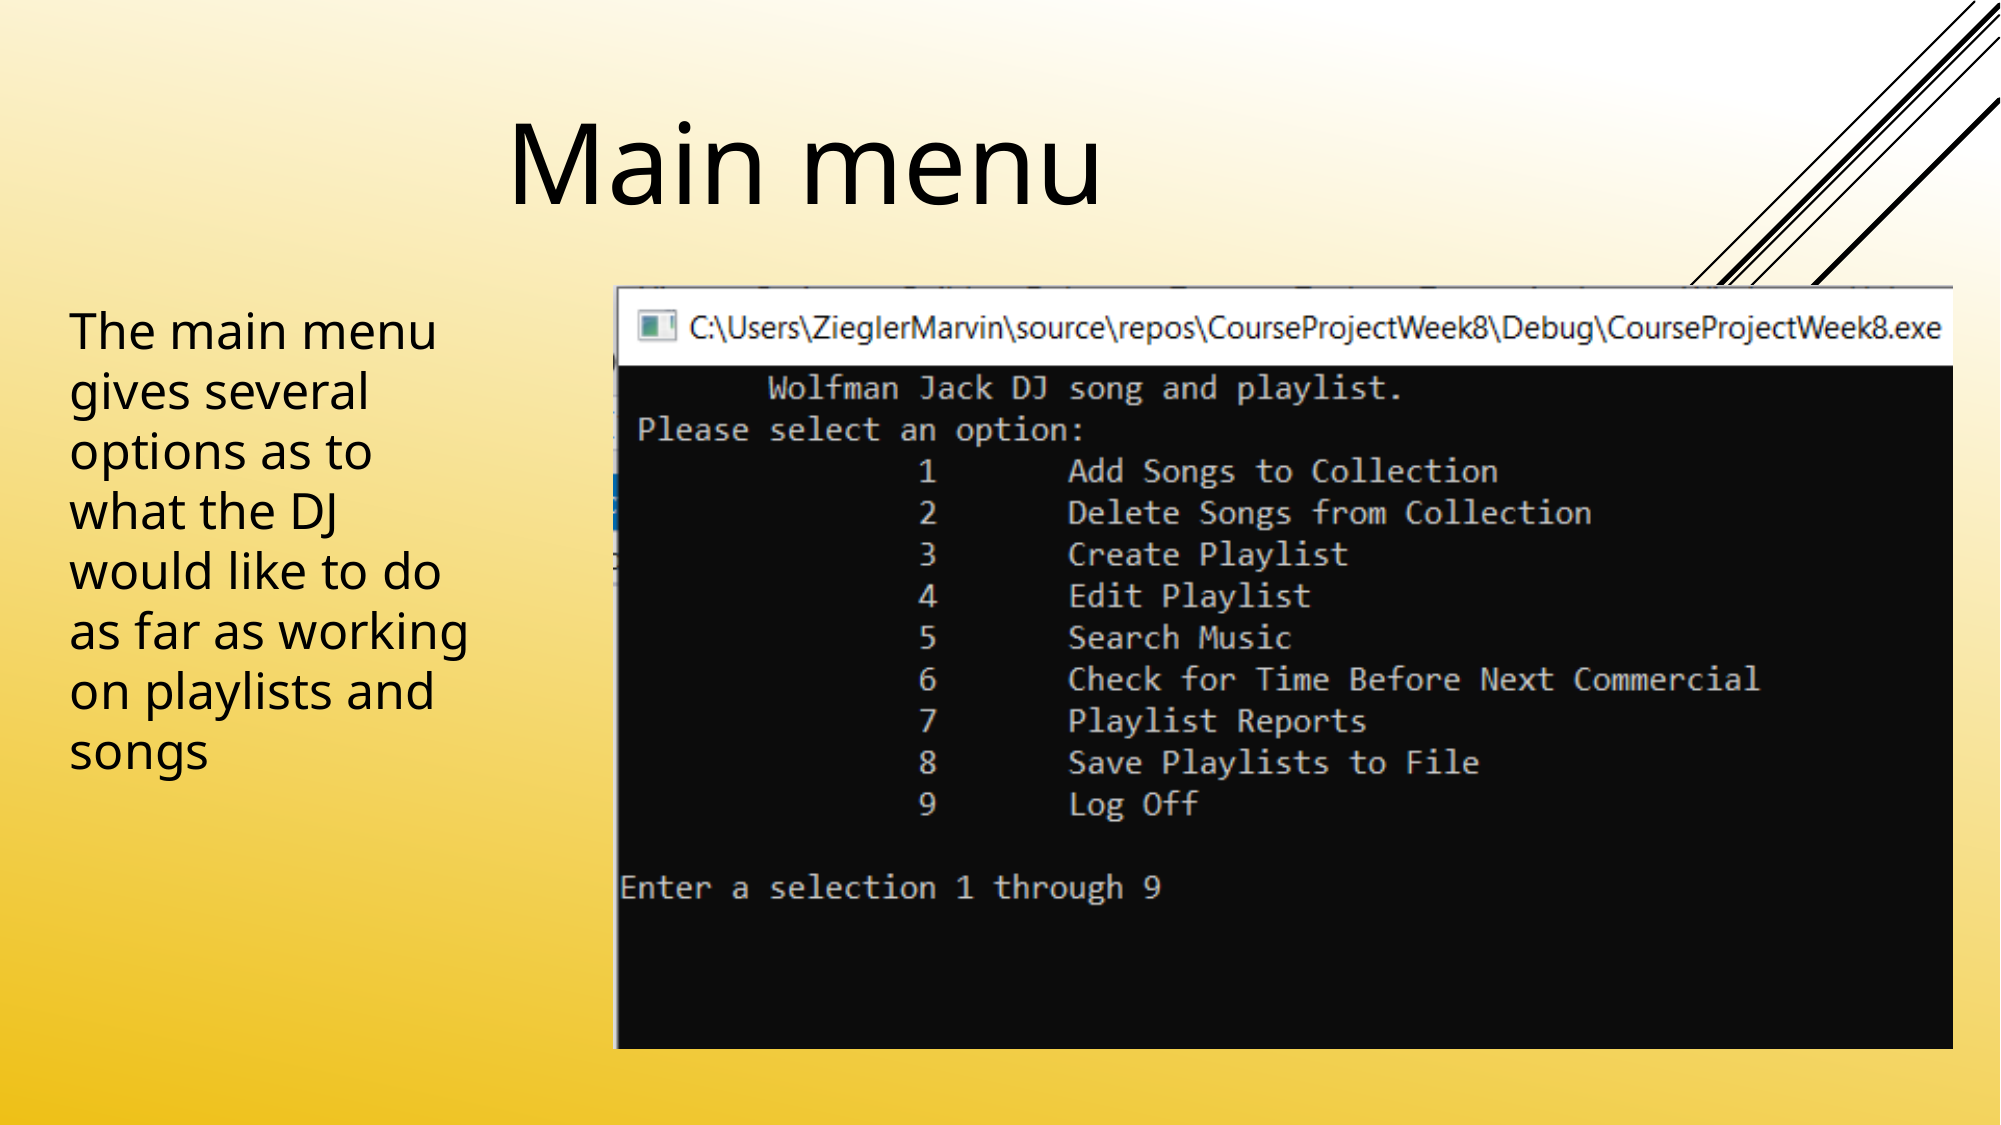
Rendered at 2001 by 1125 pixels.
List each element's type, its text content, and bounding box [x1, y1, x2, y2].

picture [613, 285, 1953, 1049]
title Main menu [112, 112, 1500, 235]
text_box The main menu gives several options as to what the DJ would like to do as far as working on playlists and songs [55, 292, 493, 787]
